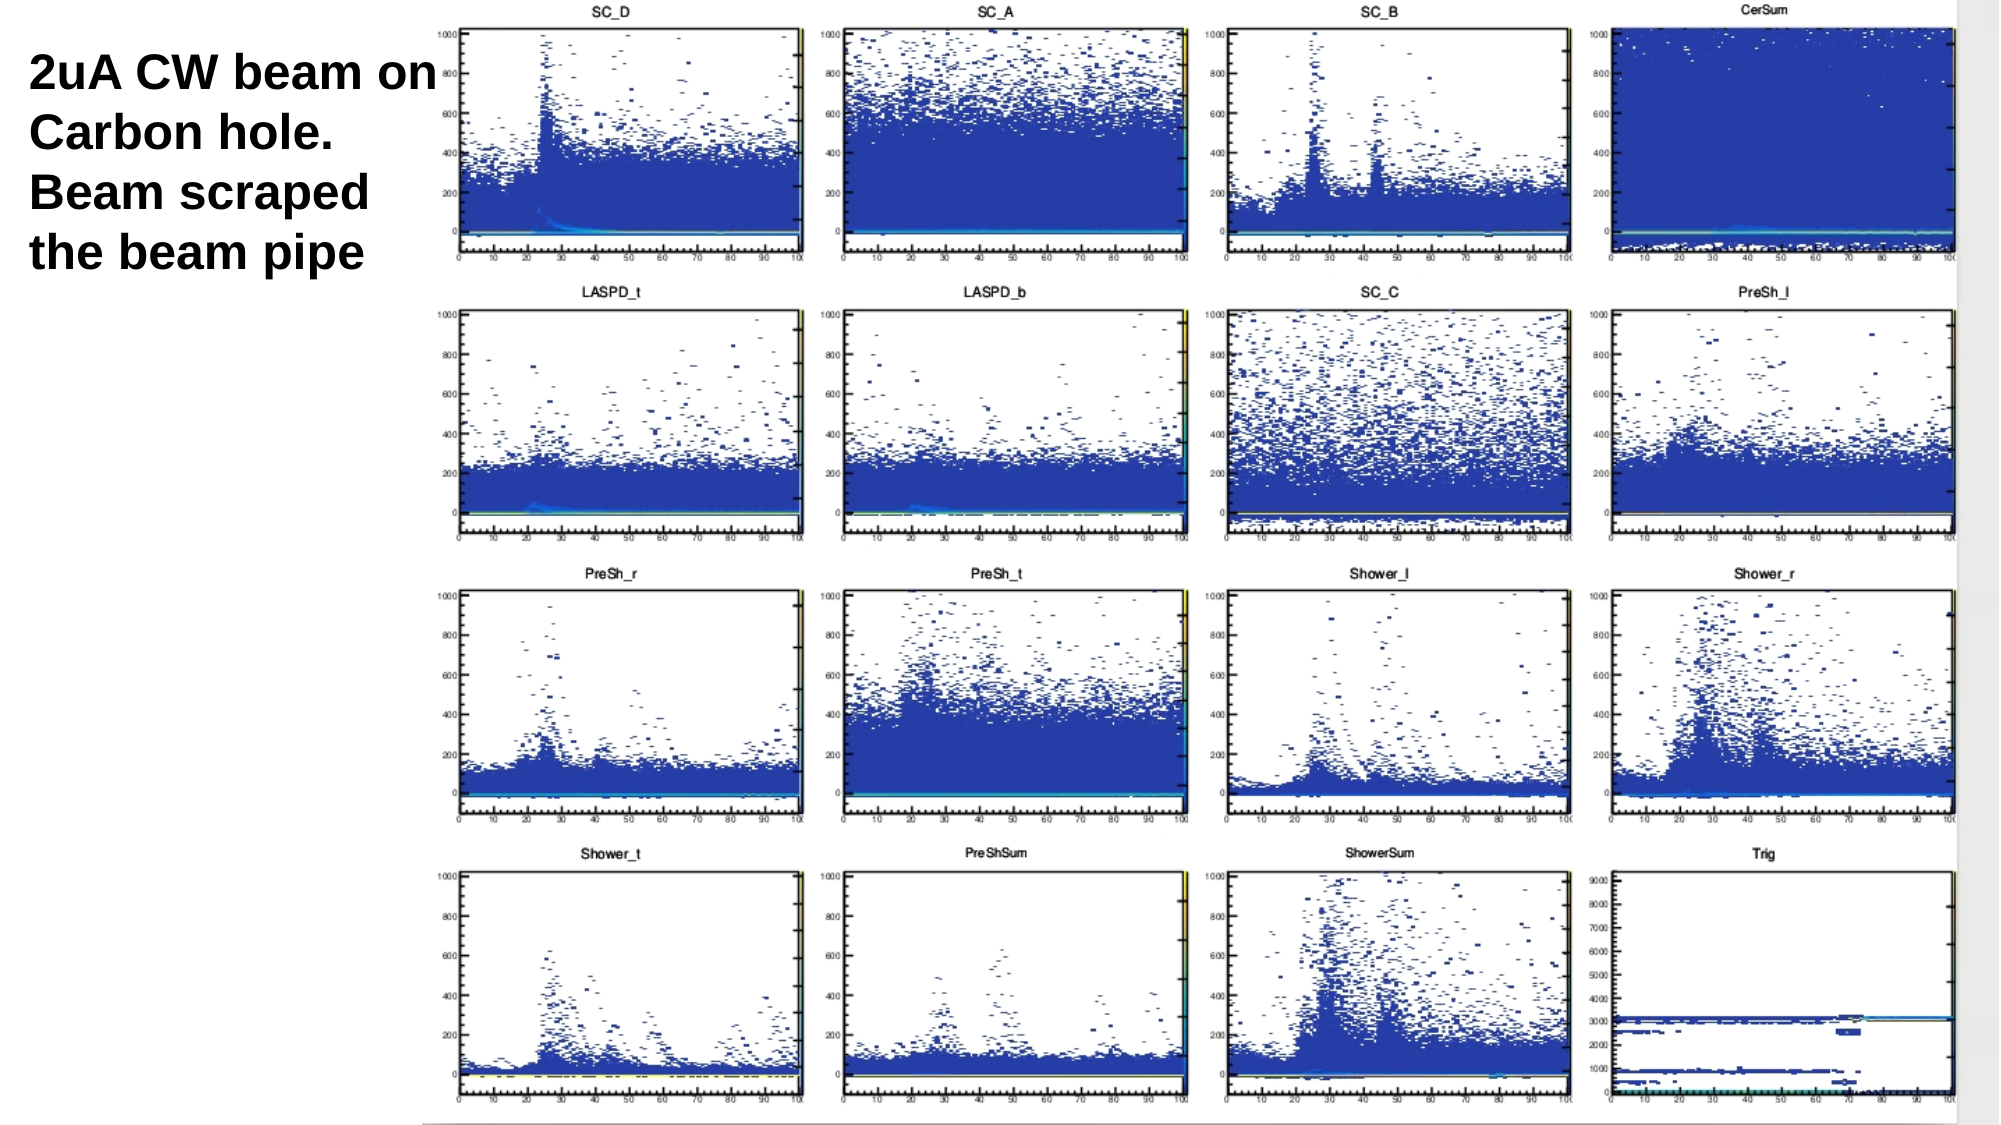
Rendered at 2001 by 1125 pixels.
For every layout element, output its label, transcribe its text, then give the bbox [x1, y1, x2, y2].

text_box 2uA CW beam on Carbon hole. Beam scraped the beam pipe [15, 33, 422, 540]
picture [422, 0, 1999, 1125]
